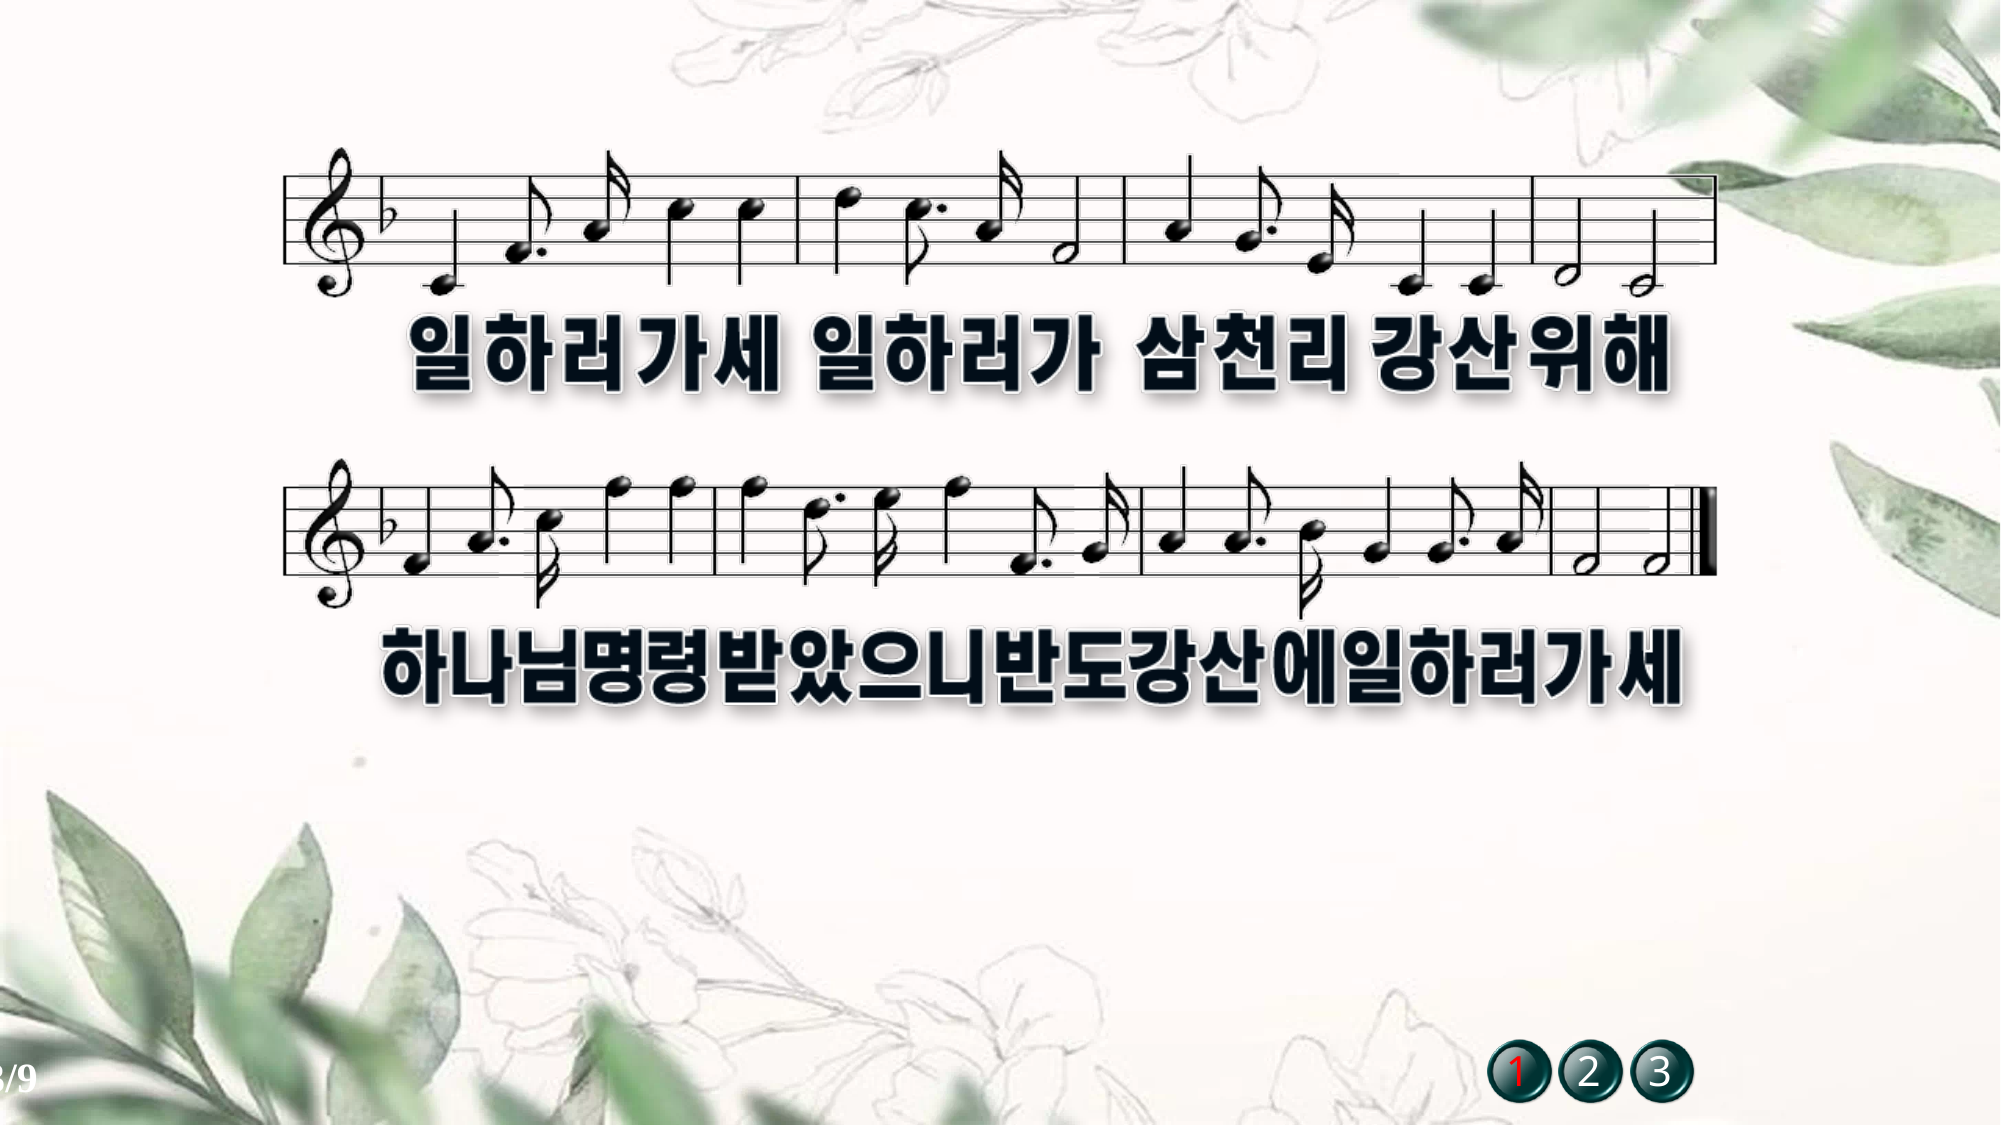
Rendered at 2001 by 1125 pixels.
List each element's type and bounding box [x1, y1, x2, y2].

picture [0, 0, 2001, 1125]
text_box [1484, 1035, 1555, 1106]
text_box [1627, 1035, 1697, 1106]
text_box [1555, 1035, 1626, 1106]
